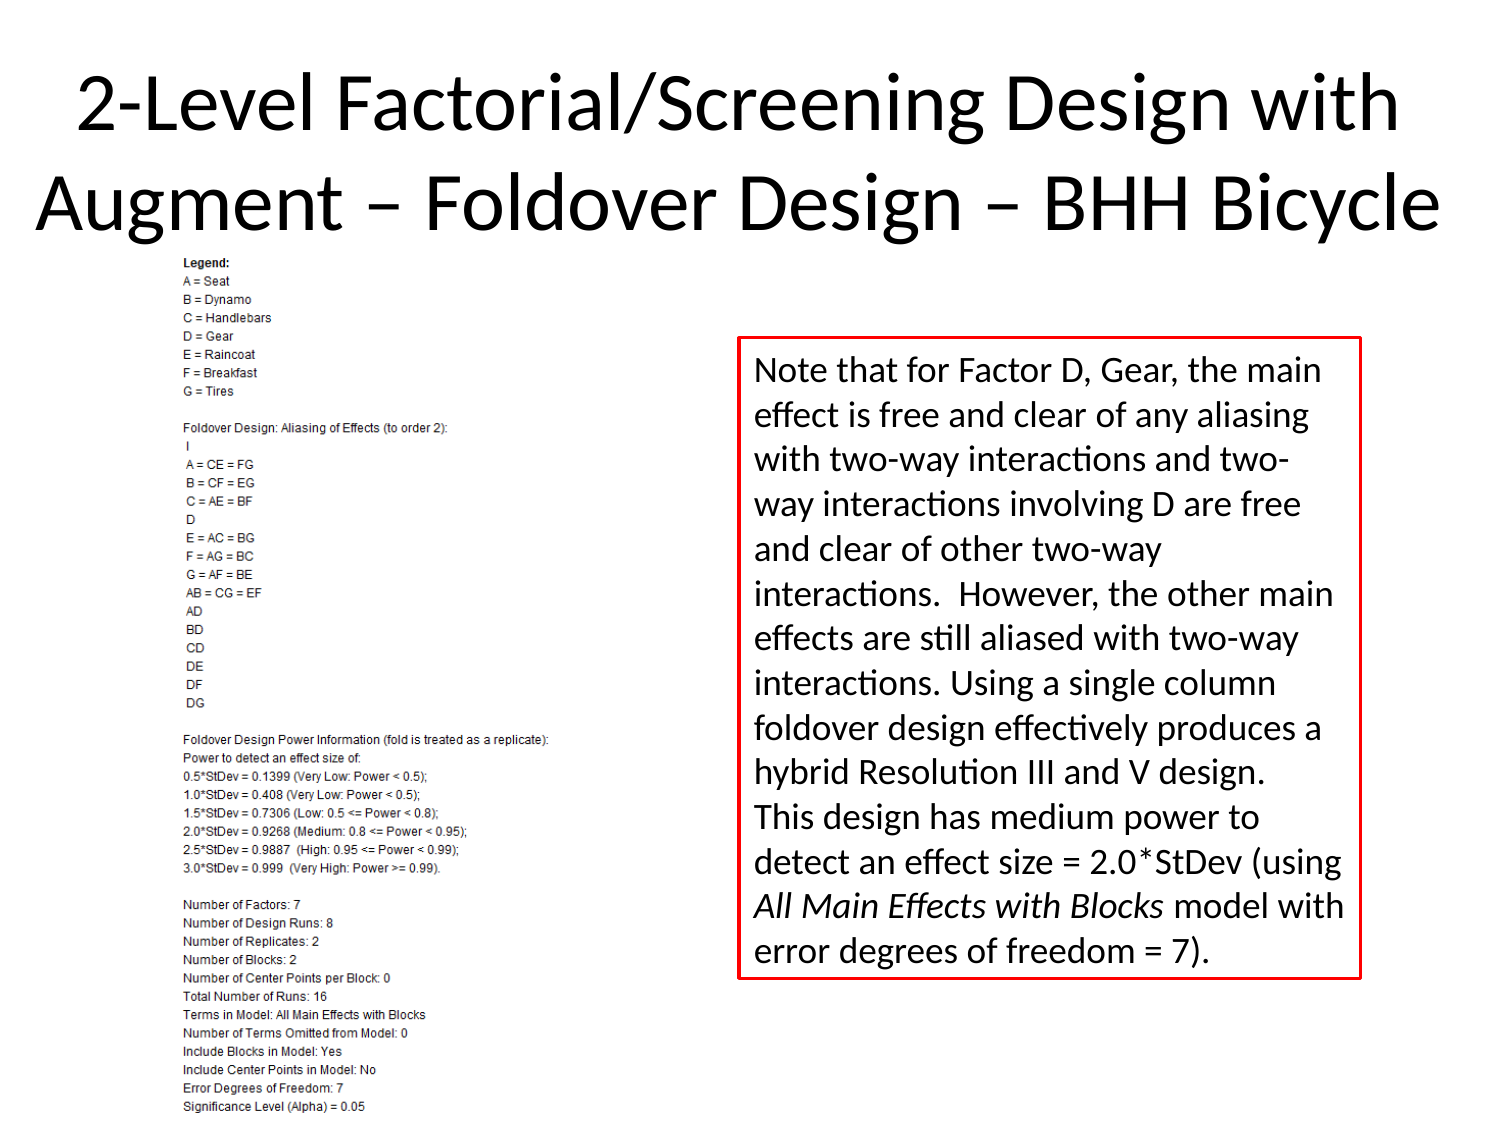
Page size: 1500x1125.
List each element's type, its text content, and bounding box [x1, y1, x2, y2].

title 2-Level Factorial/Screening Design with Augment – Foldover Design – BHH Bicycle [0, 39, 1500, 153]
picture [176, 253, 560, 1118]
text_box Note that for Factor D, Gear, the main effect is free and clear of any aliasing with two-way interactions and two-way interactions involving D are free and clear of other two-way interactions. However, the other main effects are still aliased with two-way interactions. Using a single column foldover design effectively produces a hybrid Resolution III and V design. This design has medium power to detect an effect size = 2.0*StDev (using All Main Effects with Blocks model with error degrees of freedom = 7). [739, 337, 1361, 979]
